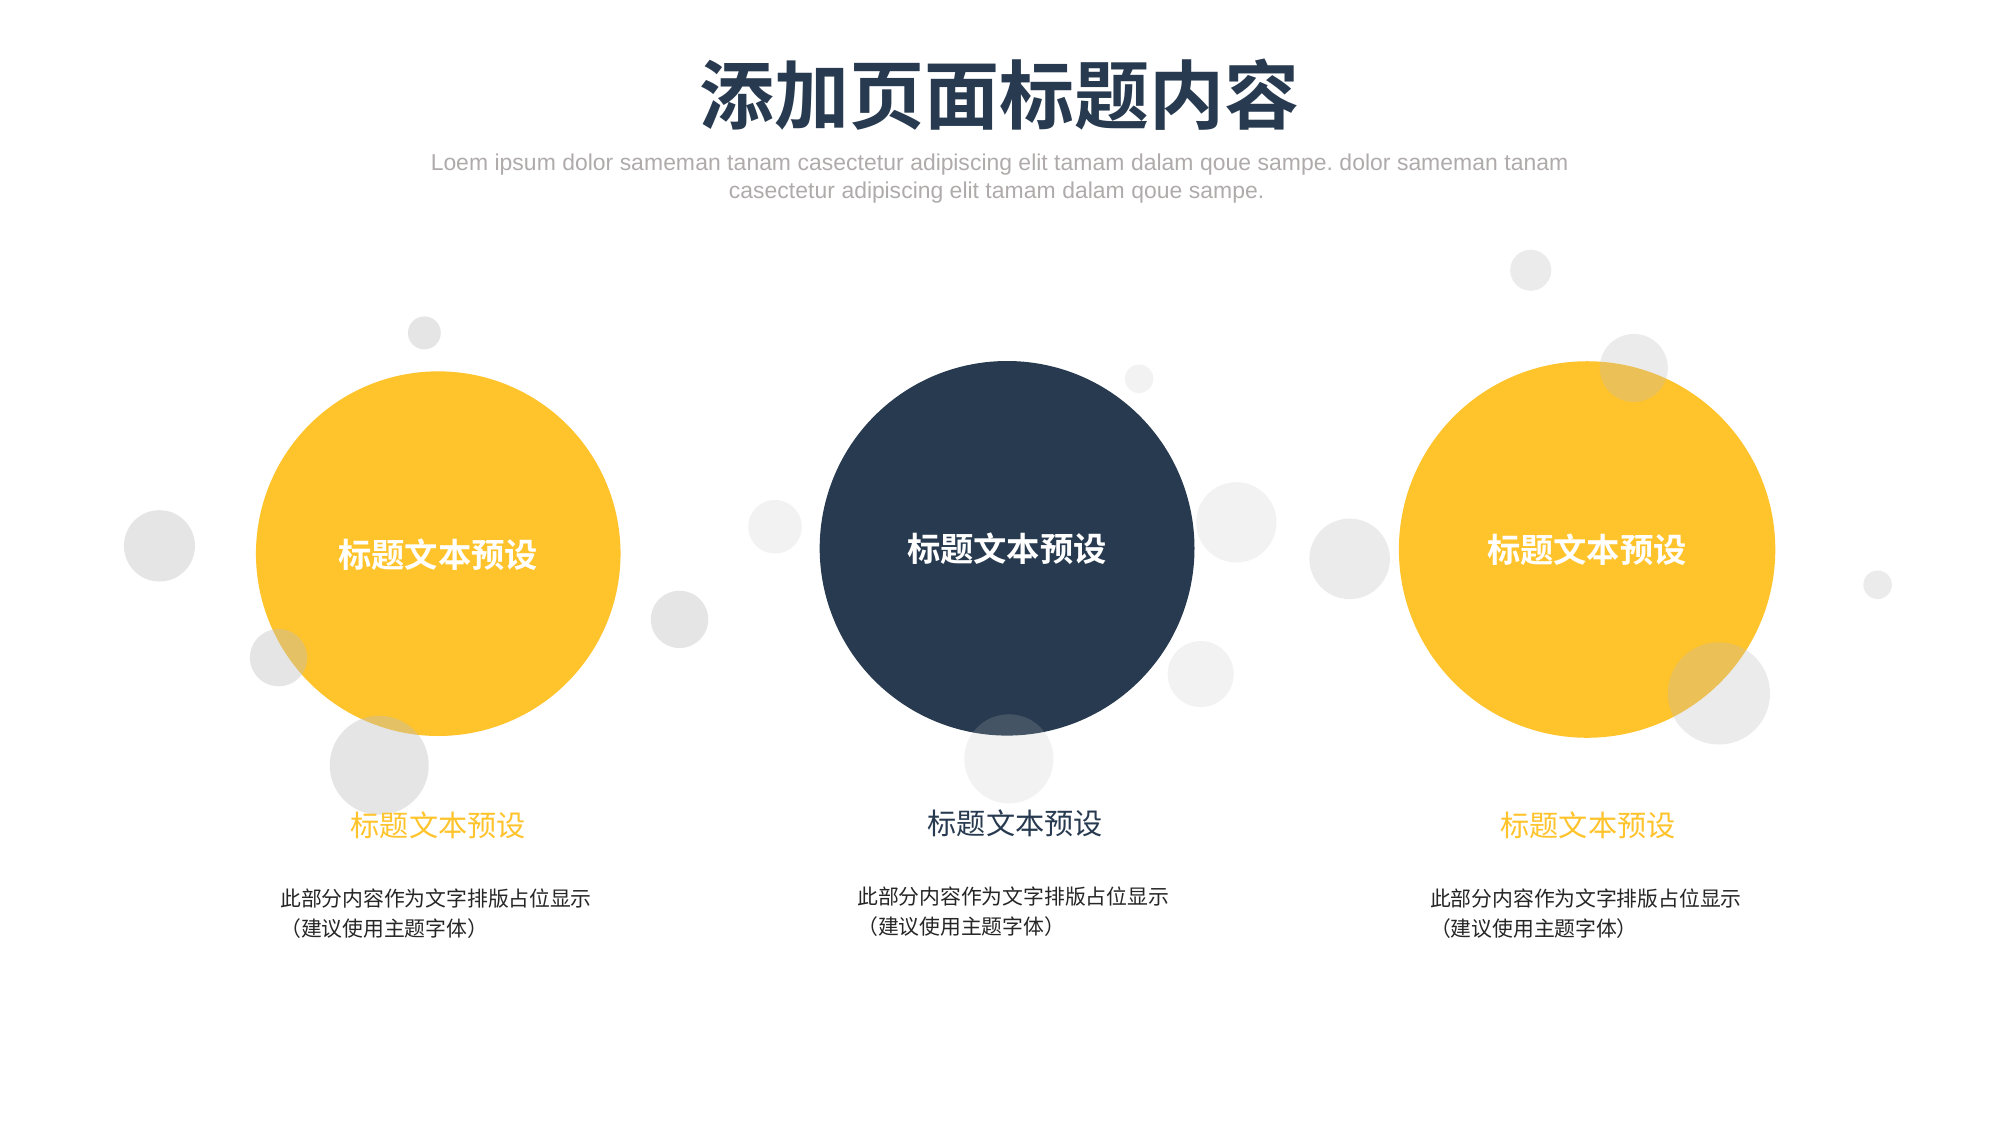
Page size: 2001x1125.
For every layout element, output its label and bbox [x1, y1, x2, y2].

text_box [123, 316, 709, 980]
text_box [1309, 249, 1892, 980]
text_box [748, 360, 1277, 978]
